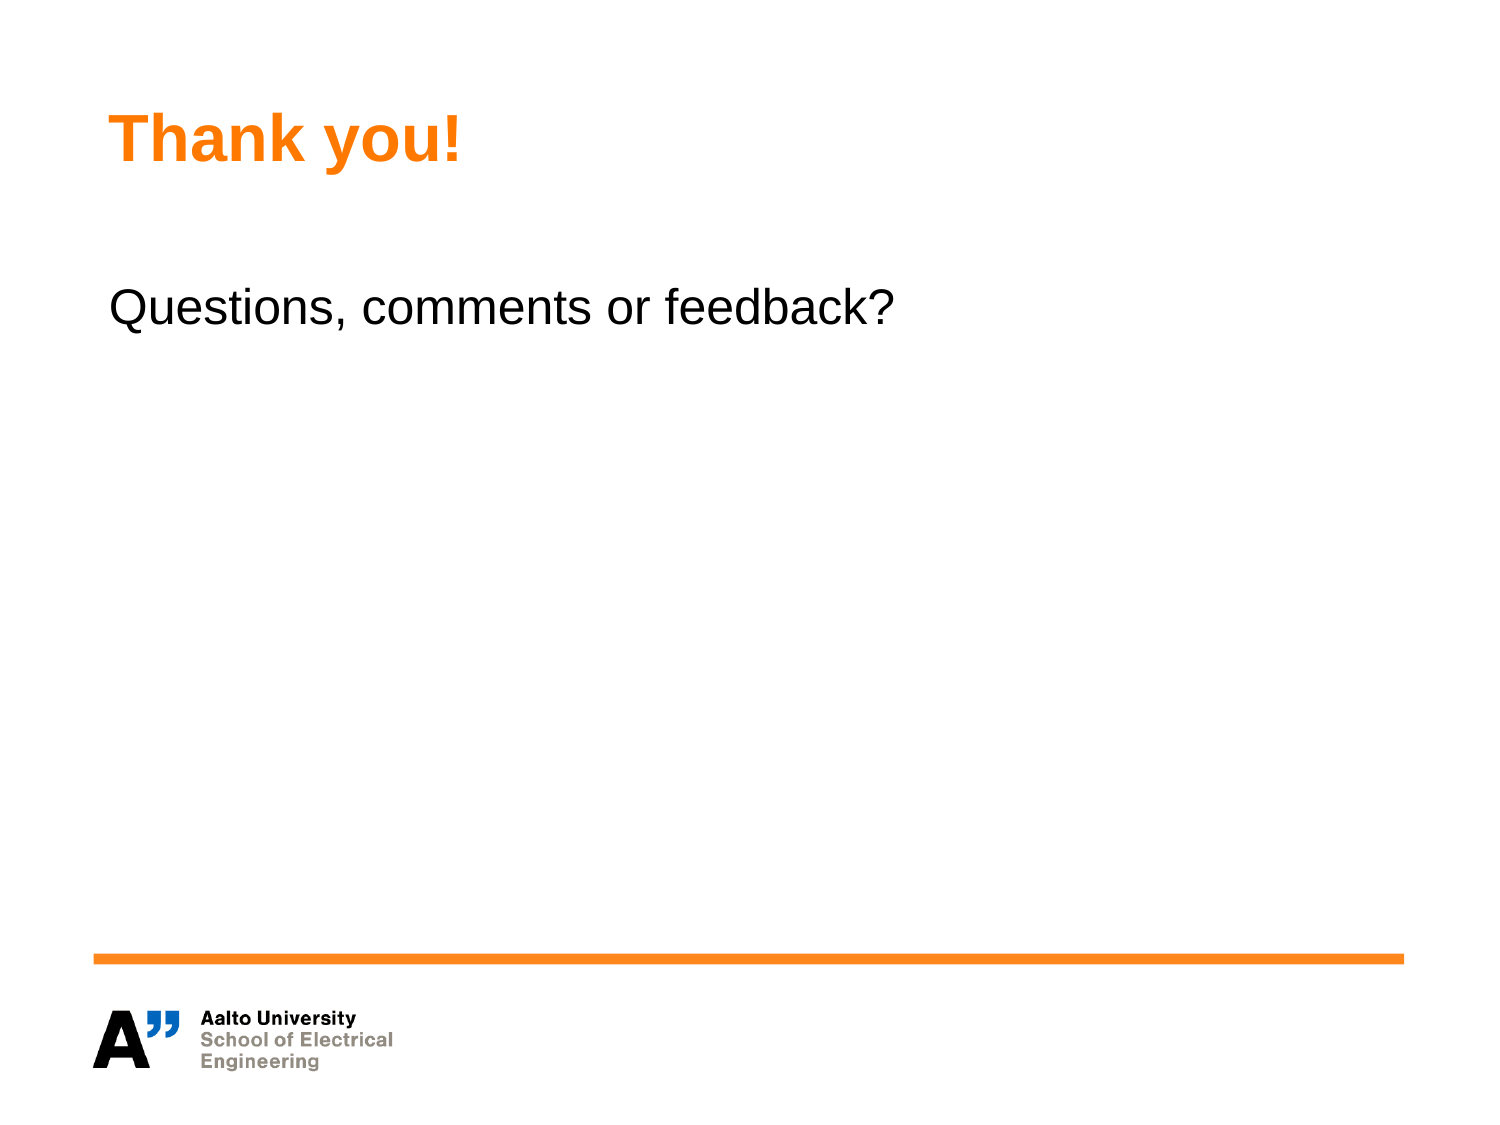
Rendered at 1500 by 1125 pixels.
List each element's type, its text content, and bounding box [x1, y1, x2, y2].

list Questions, comments or feedback? [94, 259, 1405, 939]
title Thank you! [94, 80, 1405, 258]
picture [35, 953, 449, 1125]
